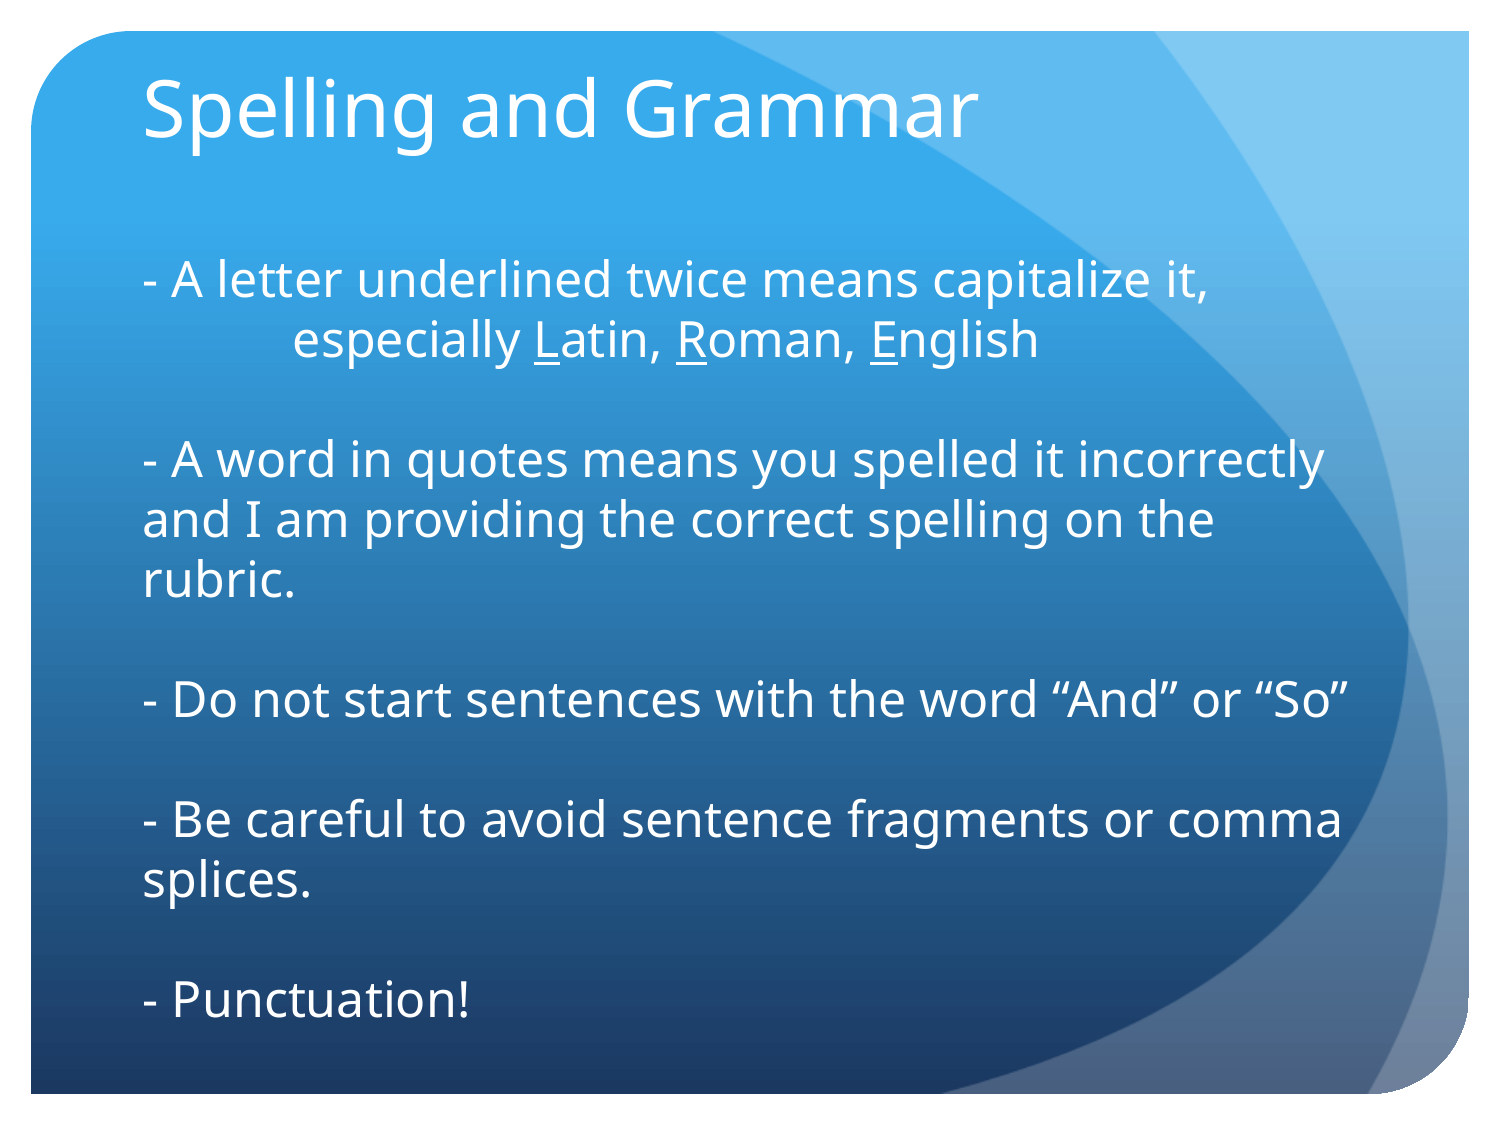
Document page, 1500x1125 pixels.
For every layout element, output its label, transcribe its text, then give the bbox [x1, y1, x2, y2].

picture [24, 30, 1473, 1094]
title Spelling and Grammar - A letter underlined twice means capitalize it, especially Latin, Roman, English - A word in quotes means you spelled it incorrectly and I am providing the correct spelling on the rubric. - Do not start sentences with the word “And” or “So” - Be careful to avoid sentence fragments or comma splices. - Punctuation! [127, 62, 1372, 1036]
